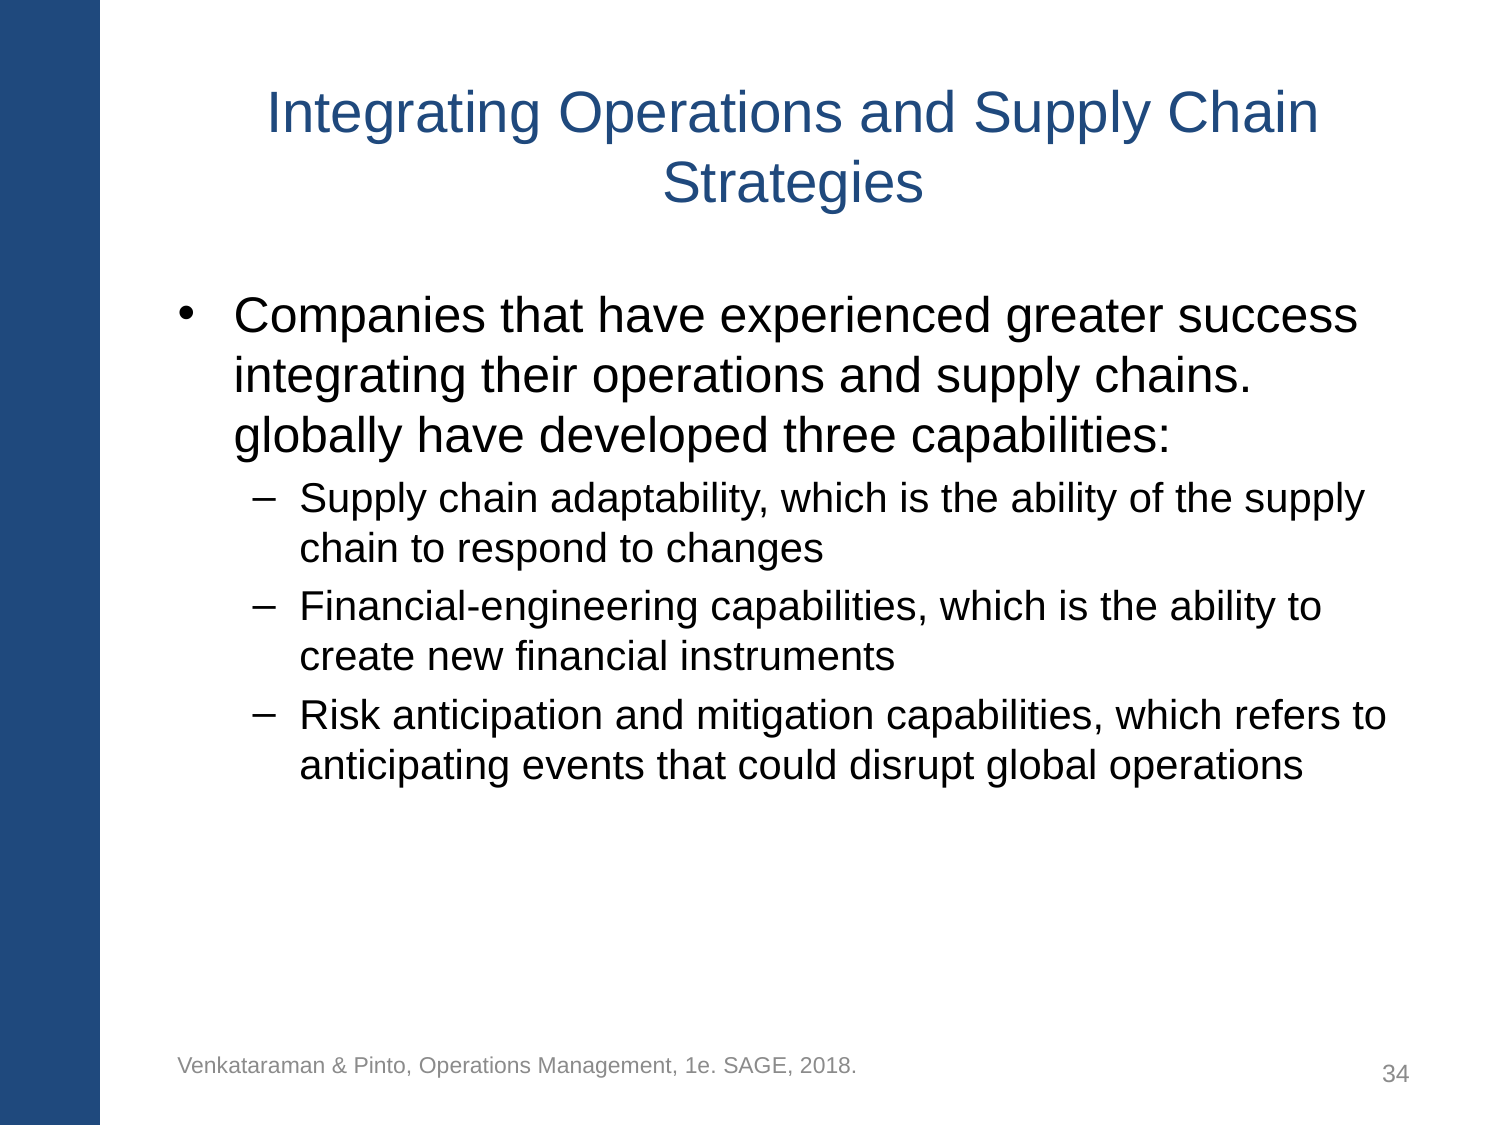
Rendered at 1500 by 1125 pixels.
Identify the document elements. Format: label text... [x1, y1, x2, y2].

slide_number 34 [1350, 1042, 1425, 1103]
title Integrating Operations and Supply Chain Strategies [162, 50, 1425, 238]
list Companies that have experienced greater success integrating their operations and supply chains. globally have developed three capabilities: Supply chain adaptability, which is the ability of the supply chain to respond to changes Financial-engineering capabilities, which is the ability to create new financial instruments Risk anticipation and mitigation capabilities, which refers to anticipating events that could disrupt global operations [162, 275, 1425, 1005]
footer Venkataraman & Pinto, Operations Management, 1e. SAGE, 2018. [162, 1042, 1313, 1103]
